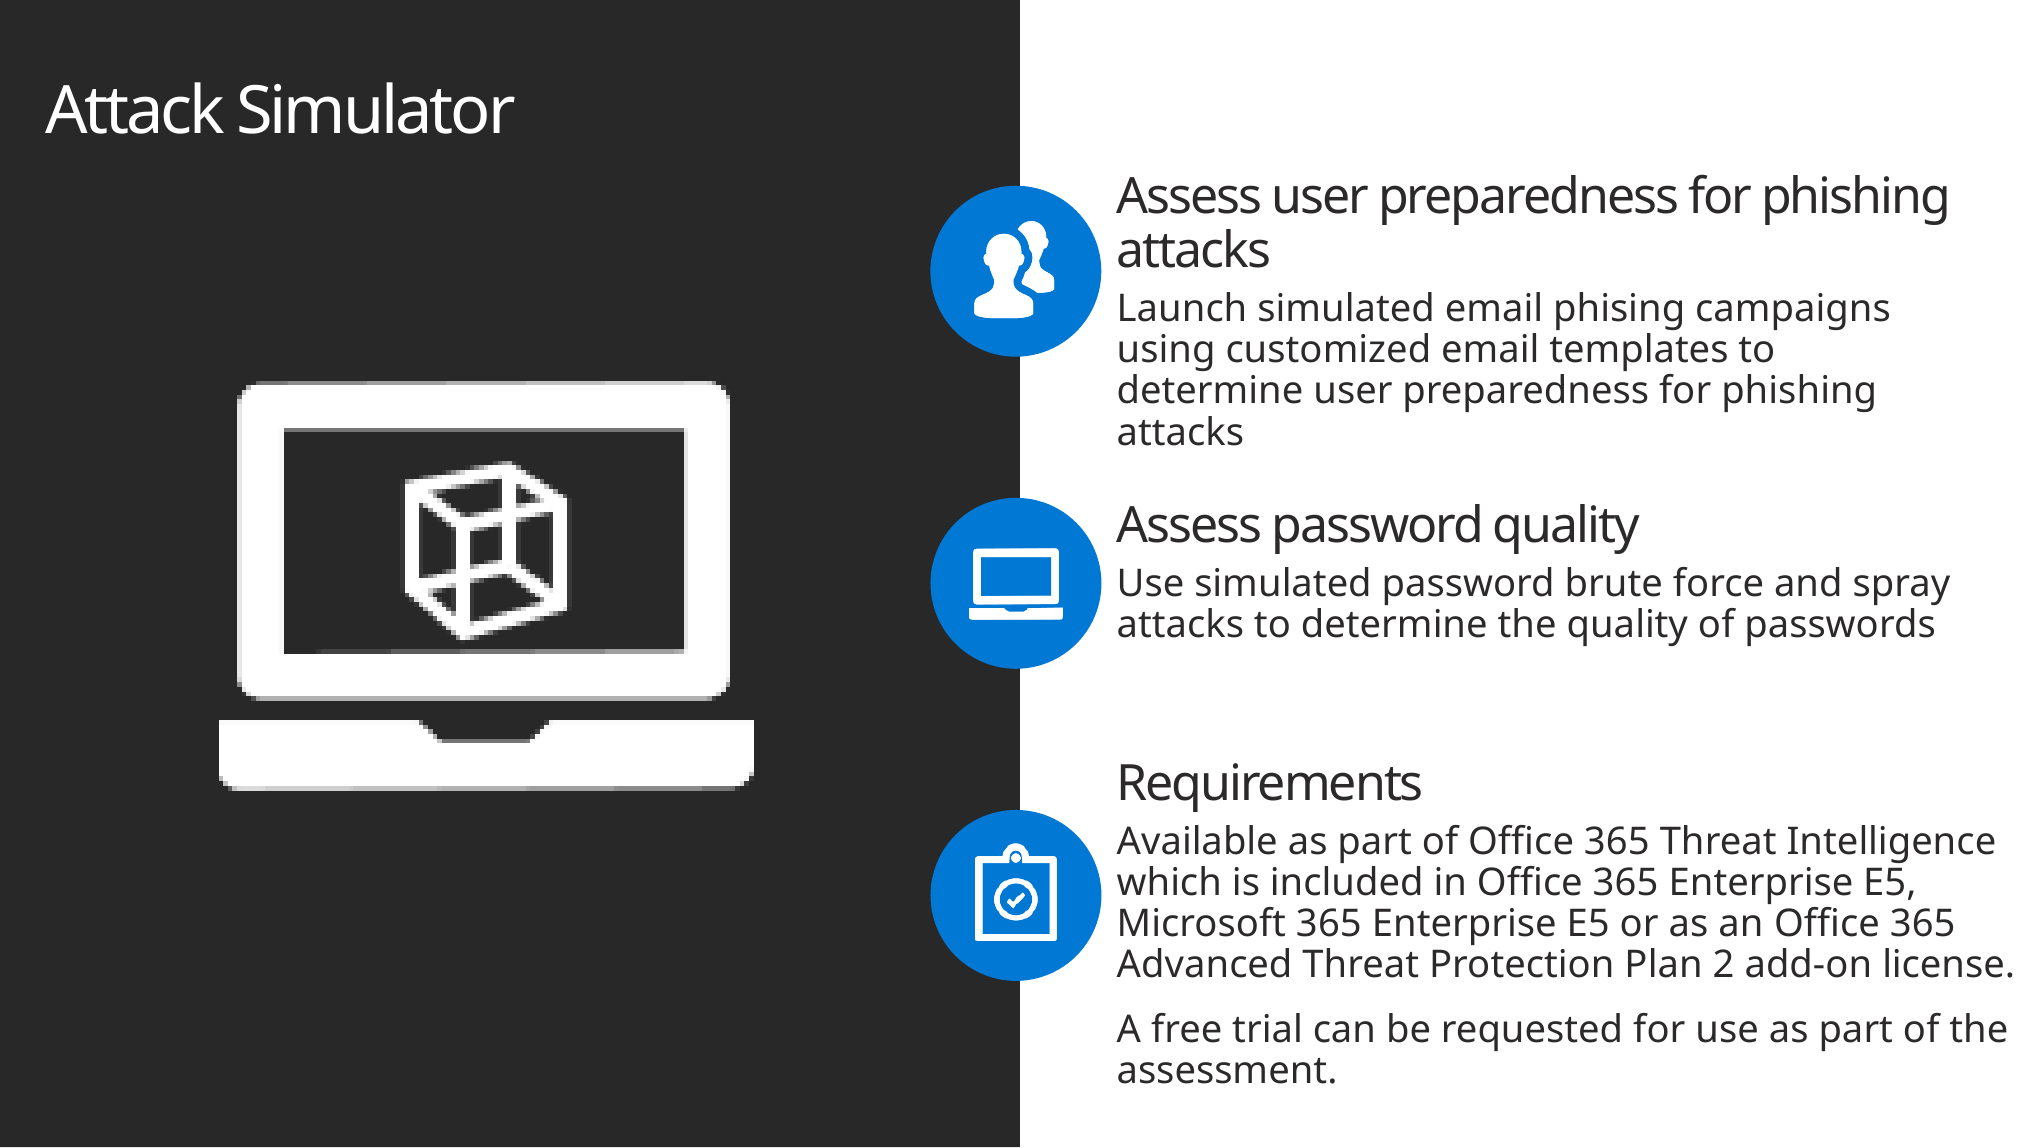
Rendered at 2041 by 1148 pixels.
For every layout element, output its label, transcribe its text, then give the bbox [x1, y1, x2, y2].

text_box Assess password quality Use simulated password brute force and spray attacks to determine the quality of passwords [1101, 491, 1987, 654]
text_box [930, 809, 1102, 982]
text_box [930, 497, 1102, 670]
text_box Assess user preparedness for phishing attacks Launch simulated email phising campaigns using customized email templates to determine user preparedness for phishing attacks [1101, 162, 1987, 462]
text_box Requirements Available as part of Office 365 Threat Intelligence which is included in Office 365 Enterprise E5, Microsoft 365 Enterprise E5 or as an Office 365 Advanced Threat Protection Plan 2 add-on license. A free trial can be requested for use as part of the assessment. [1101, 749, 2040, 1100]
text_box [0, 0, 1021, 1148]
title Attack Simulator [45, 49, 1996, 185]
picture [219, 381, 754, 791]
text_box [930, 185, 1102, 357]
